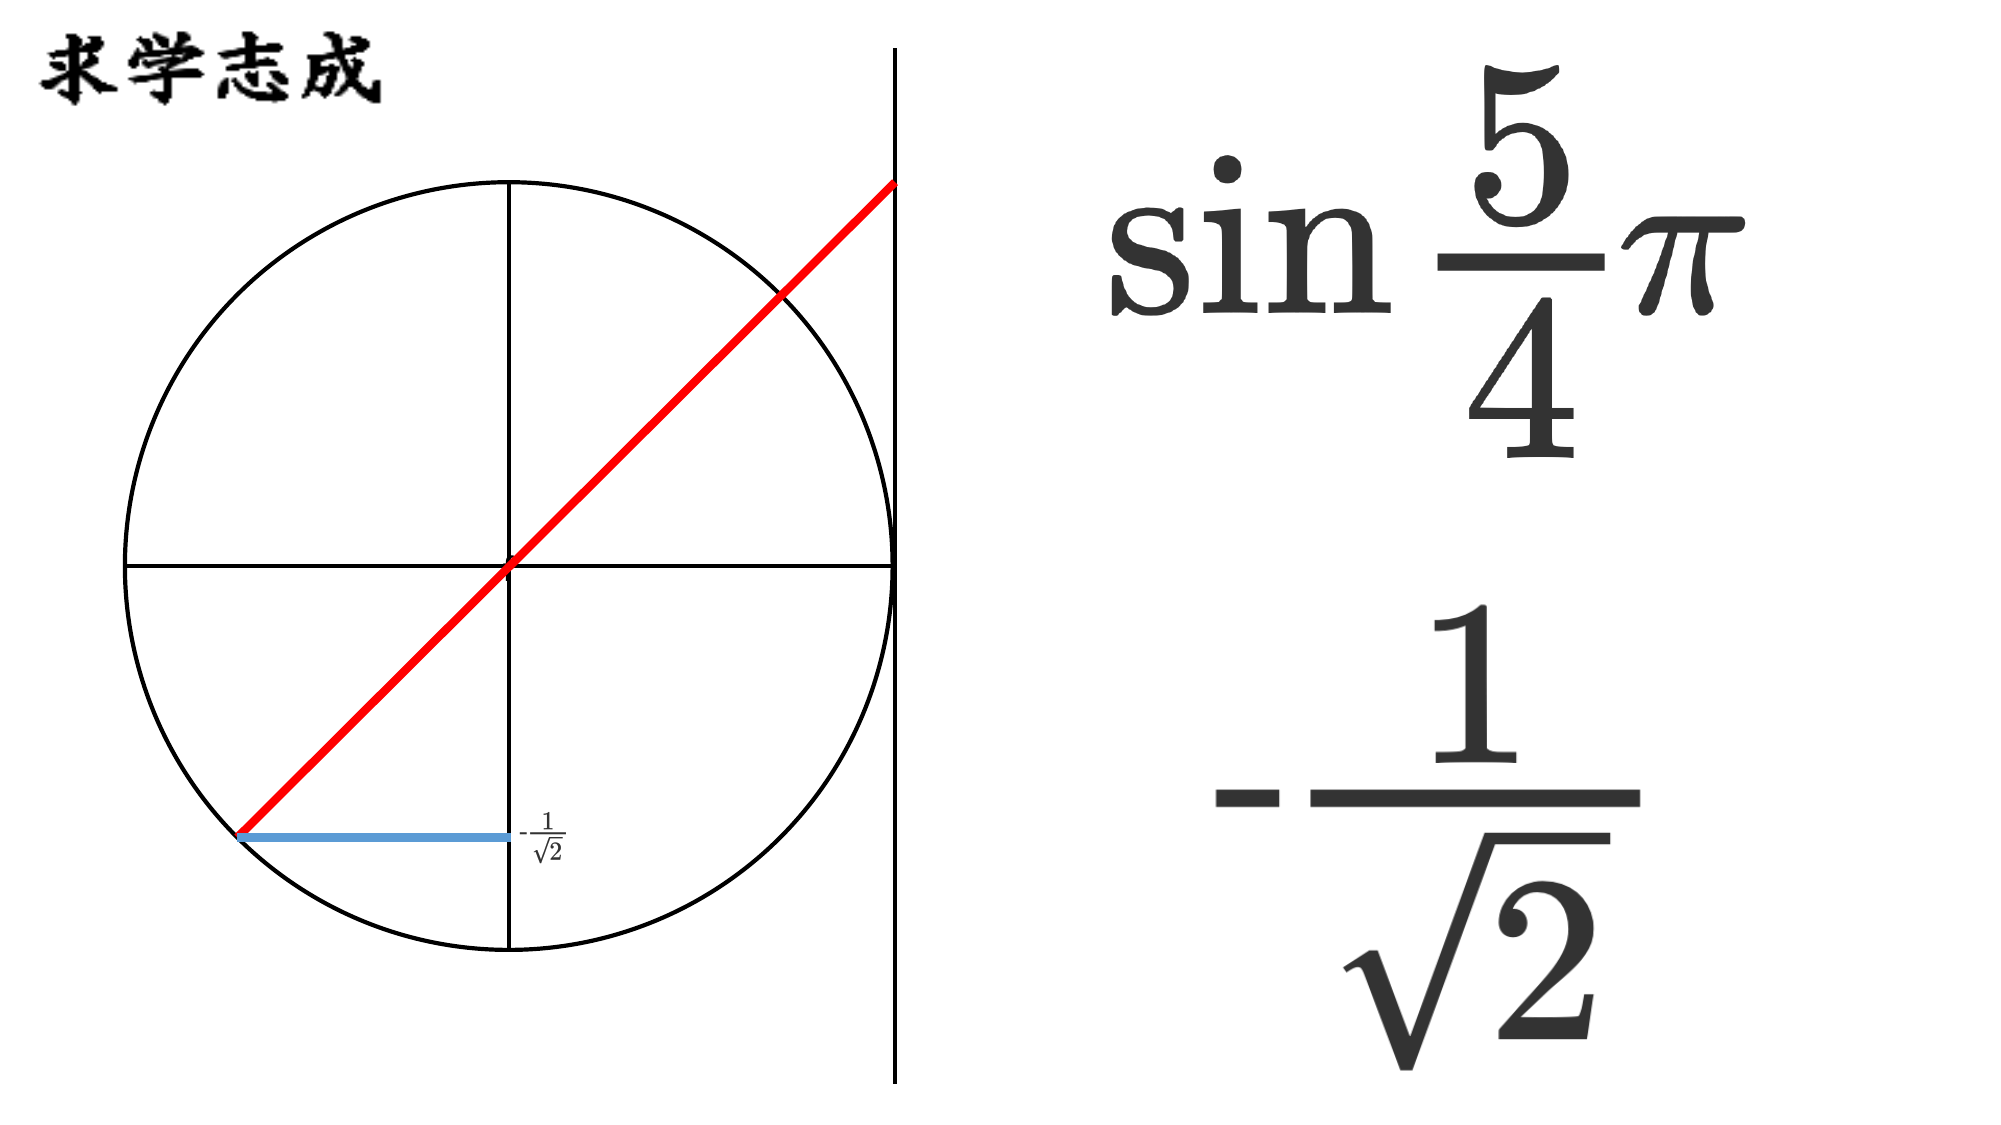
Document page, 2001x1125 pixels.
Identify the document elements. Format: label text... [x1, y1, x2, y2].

picture [1059, 11, 1799, 510]
picture [513, 805, 573, 870]
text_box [237, 182, 895, 838]
text_box f [240, 838, 782, 951]
text_box f [123, 293, 237, 839]
picture [1154, 542, 1705, 1125]
picture [18, 0, 403, 166]
